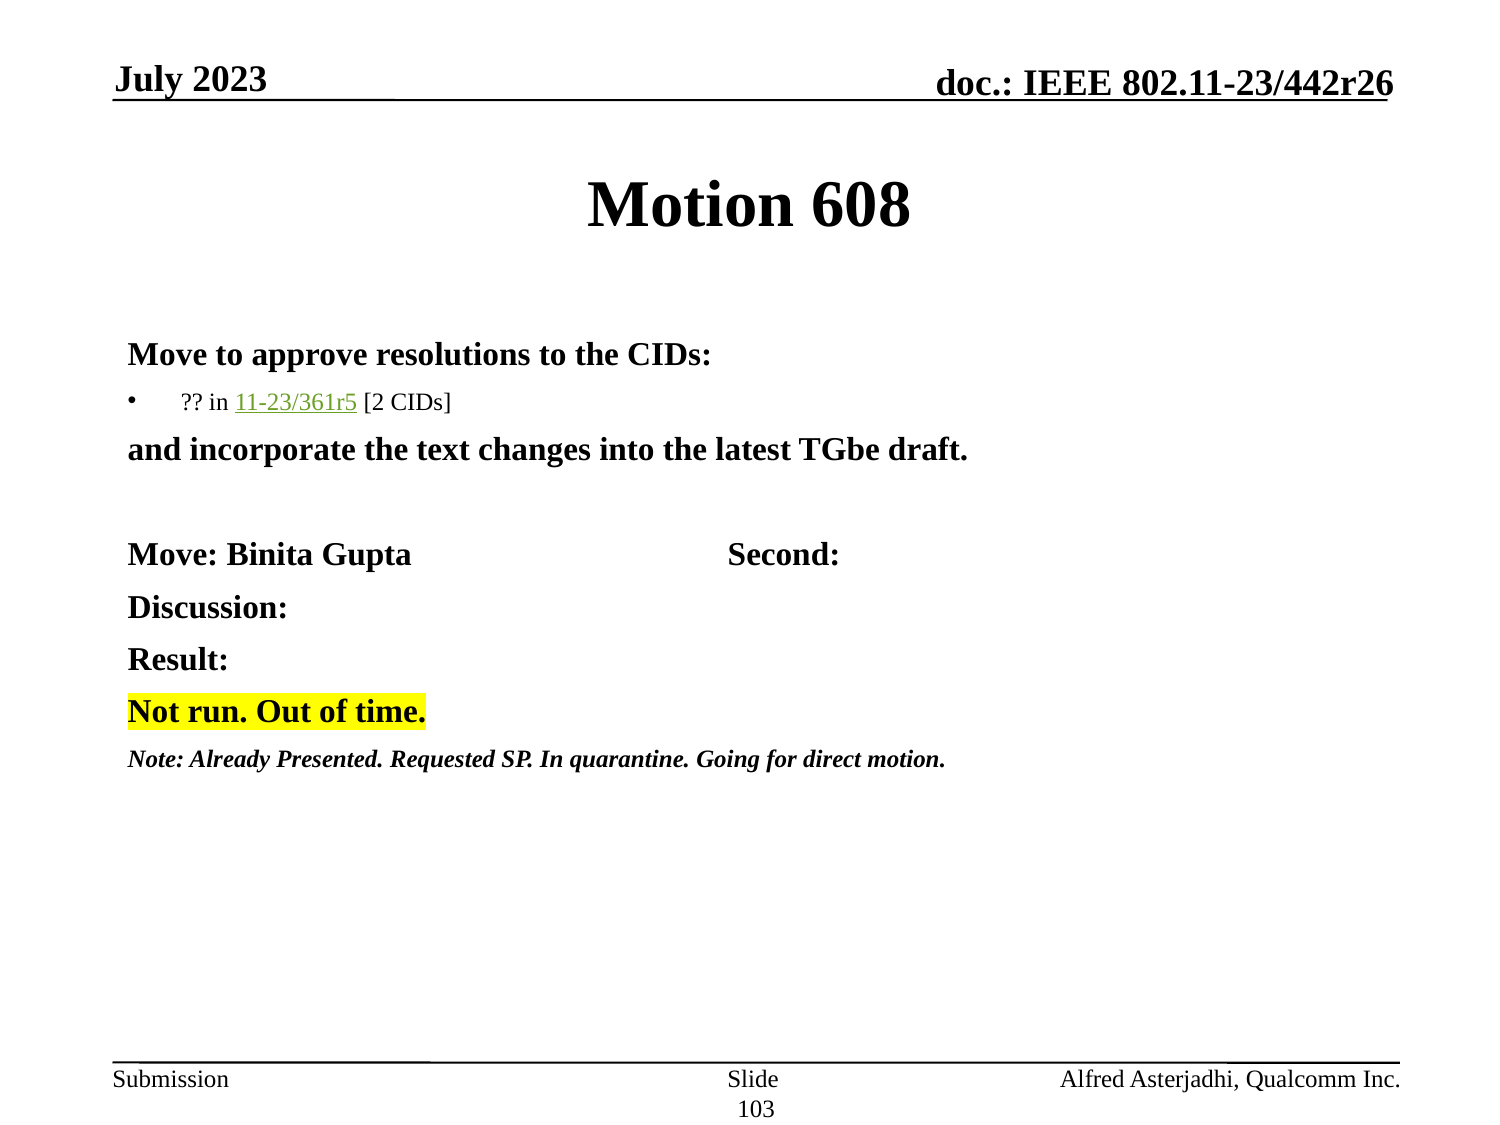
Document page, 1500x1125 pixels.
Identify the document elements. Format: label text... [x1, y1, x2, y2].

footer Alfred Asterjadhi, Qualcomm Inc. [878, 1061, 1402, 1093]
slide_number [114, 54, 423, 100]
slide_number Slide 103 [712, 1061, 800, 1123]
list Move to approve resolutions to the CIDs: ?? in 11-23/361r5 [2 CIDs] and incorporate the text changes into the latest TGbe draft. Move: Binita Gupta Second: Discussion: Result: Not run. Out of time. Note: Already Presented. Requested SP. In quarantine. Going for direct motion. [112, 324, 1388, 1063]
title Motion 608 [112, 112, 1388, 288]
